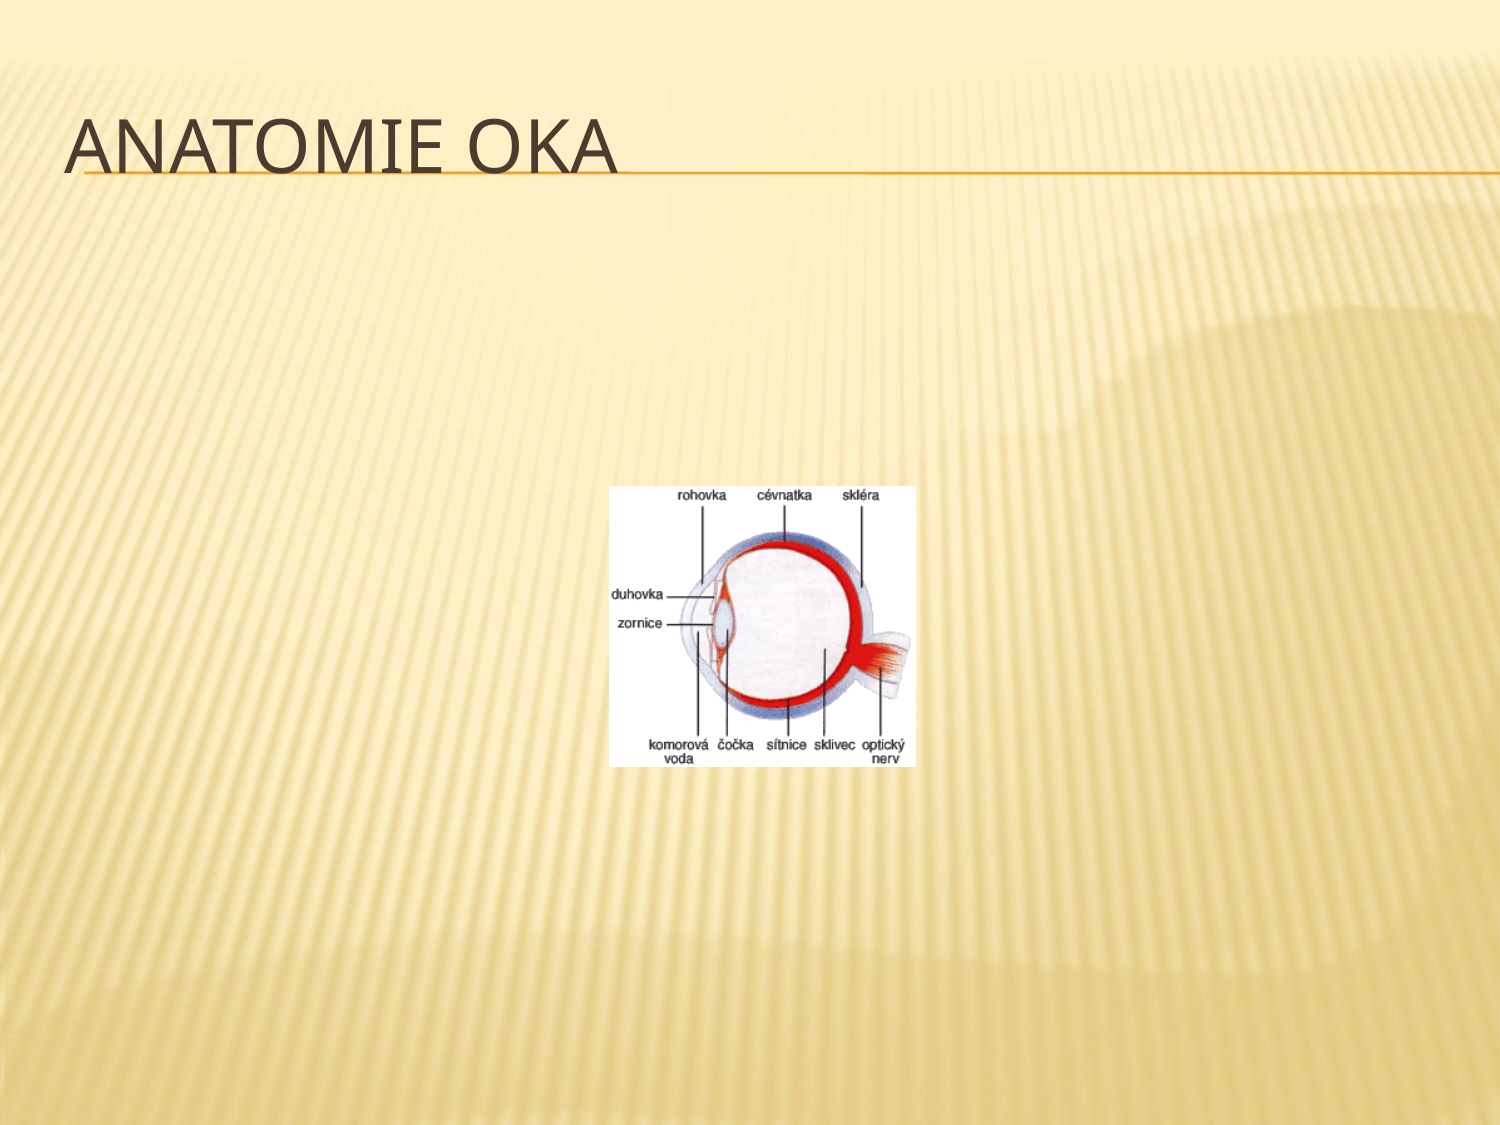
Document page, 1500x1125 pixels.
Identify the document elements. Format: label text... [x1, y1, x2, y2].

picture [0, 0, 1500, 1125]
title Anatomie oka [50, 75, 1475, 213]
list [609, 485, 916, 767]
